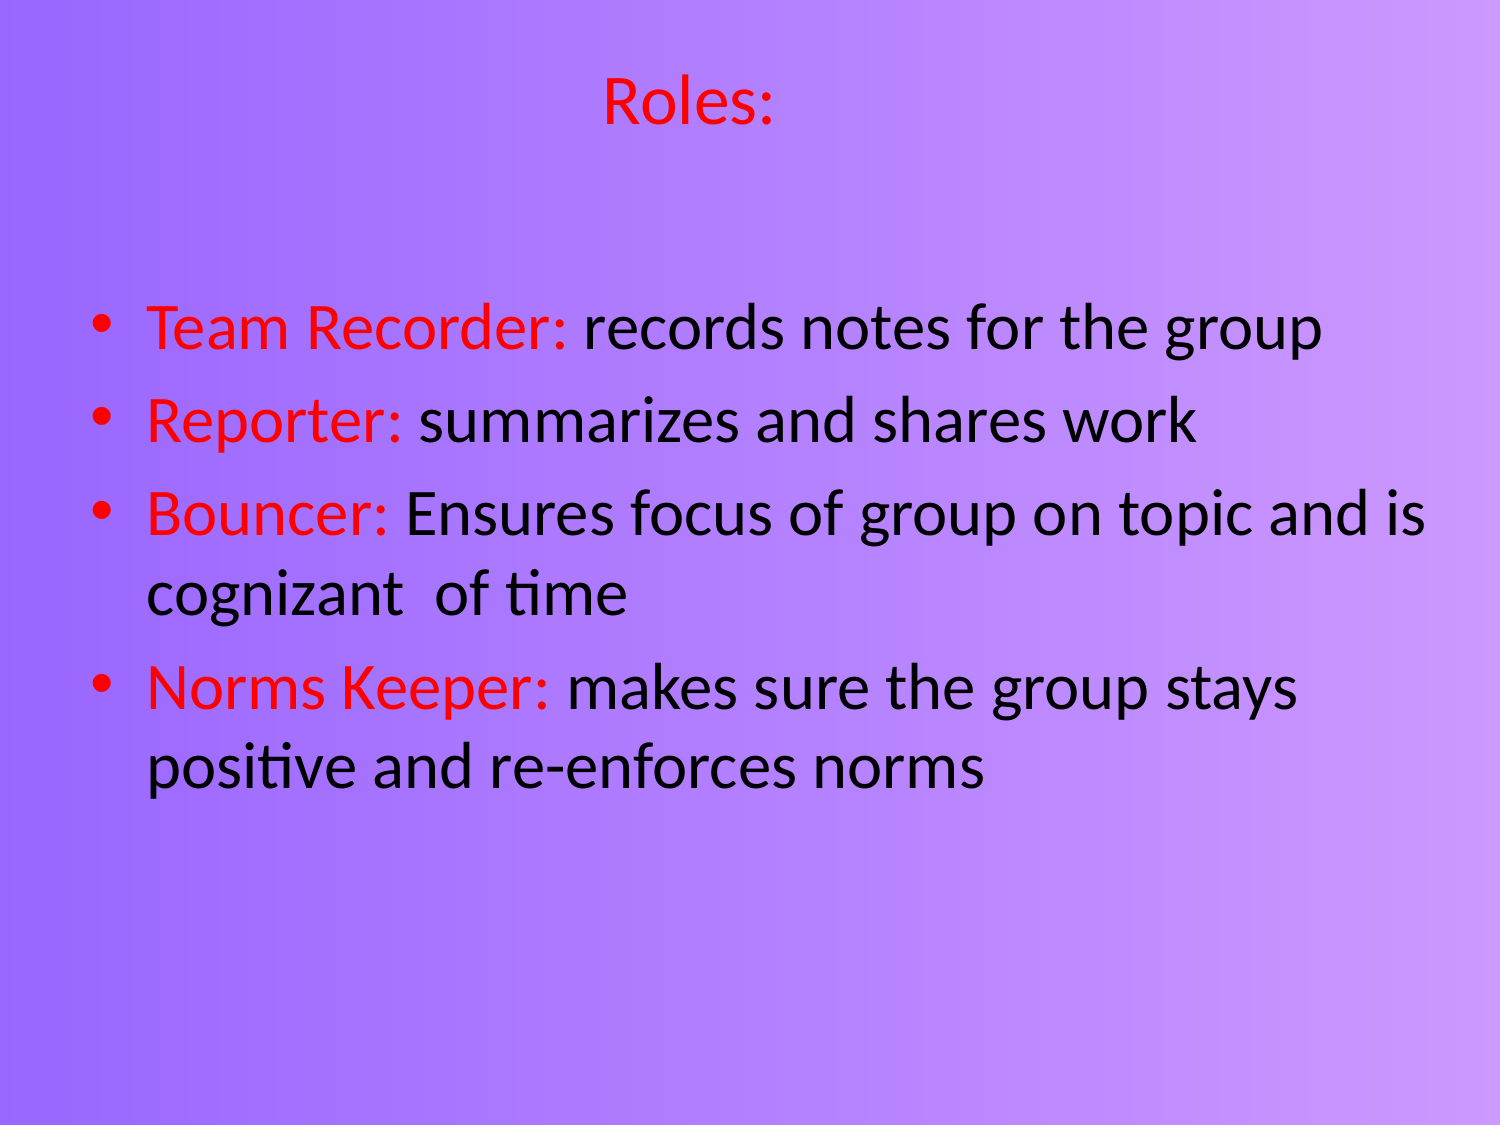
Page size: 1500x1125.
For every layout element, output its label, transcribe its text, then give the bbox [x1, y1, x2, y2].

list Team Recorder: records notes for the group Reporter: summarizes and shares work Bouncer: Ensures focus of group on topic and is cognizant of time Norms Keeper: makes sure the group stays positive and re-enforces norms [75, 275, 1450, 1013]
title Roles: [75, 45, 1425, 233]
